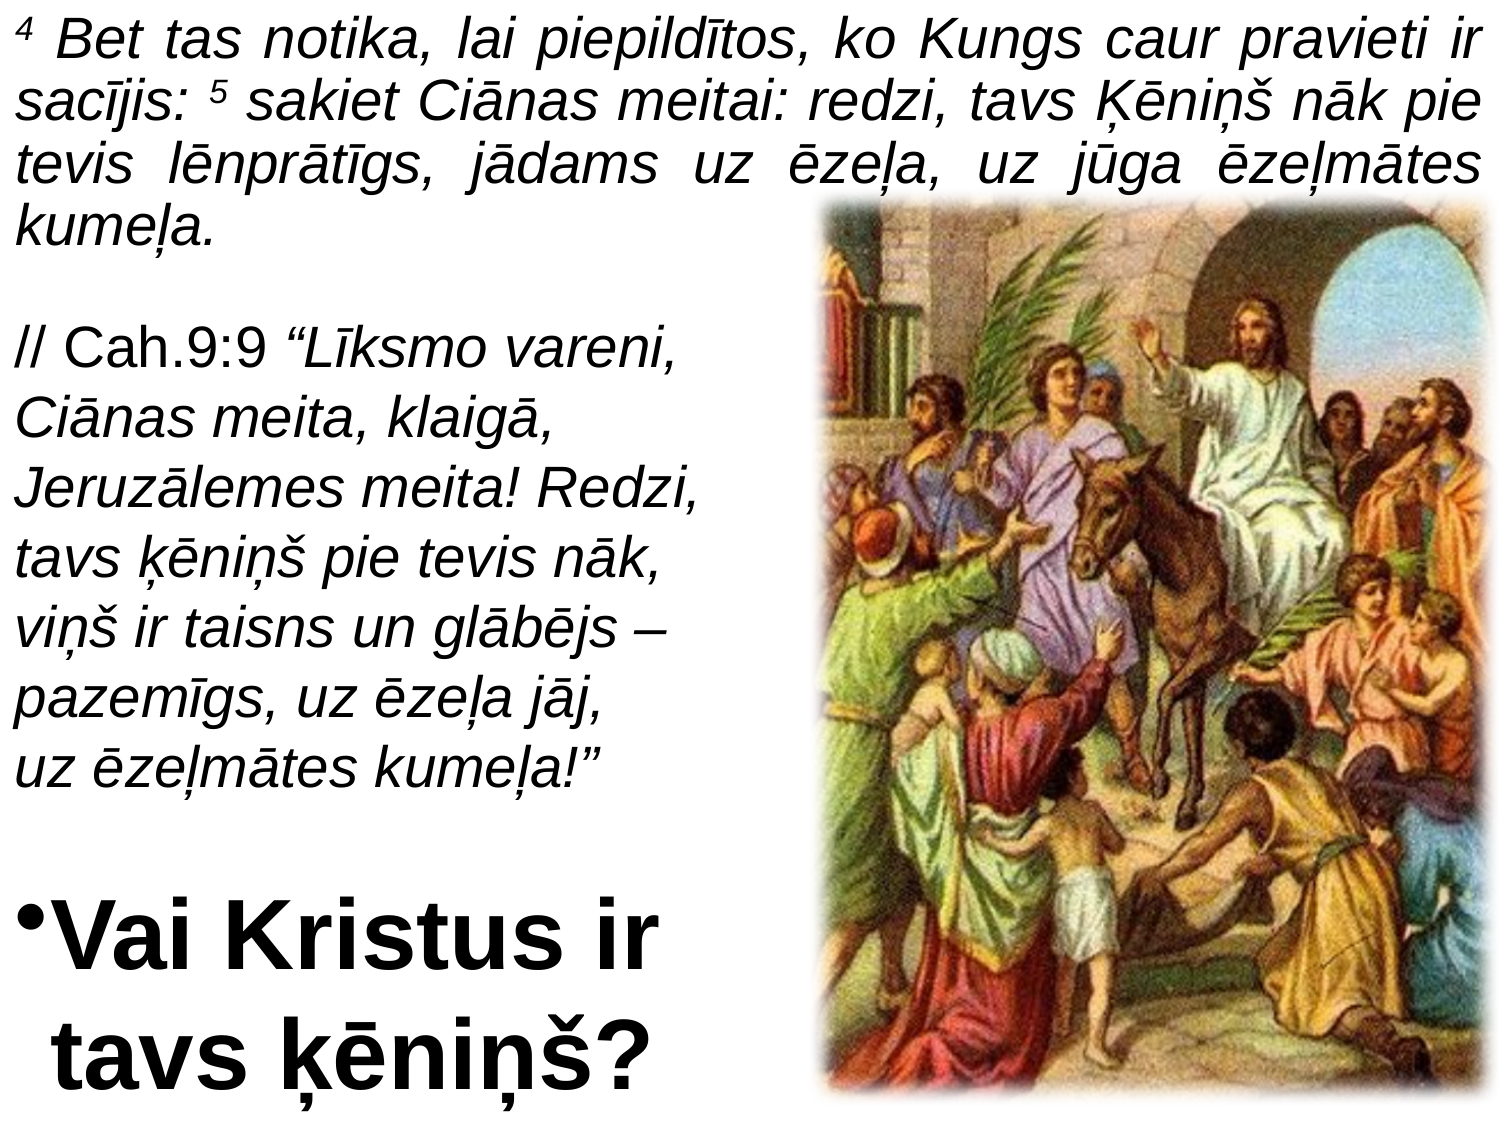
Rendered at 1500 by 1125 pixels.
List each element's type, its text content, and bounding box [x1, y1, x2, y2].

text_box // Cah.9:9 “Līksmo vareni, Ciānas meita, klaigā, Jeruzālemes meita! Redzi, tavs ķēniņš pie tevis nāk, viņš ir taisns un glābējs – pazemīgs, uz ēzeļa jāj, uz ēzeļmātes kumeļa!” Vai Kristus ir tavs ķēniņš? [0, 302, 833, 1117]
picture [808, 187, 1500, 1107]
list 4 Bet tas notika, lai piepildītos, ko Kungs caur pravieti ir sacījis: 5 sakiet Ciānas meitai: redzi, tavs Ķēniņš nāk pie tevis lēnprātīgs, jādams uz ēzeļa, uz jūga ēzeļmātes kumeļa. [0, 0, 1500, 178]
